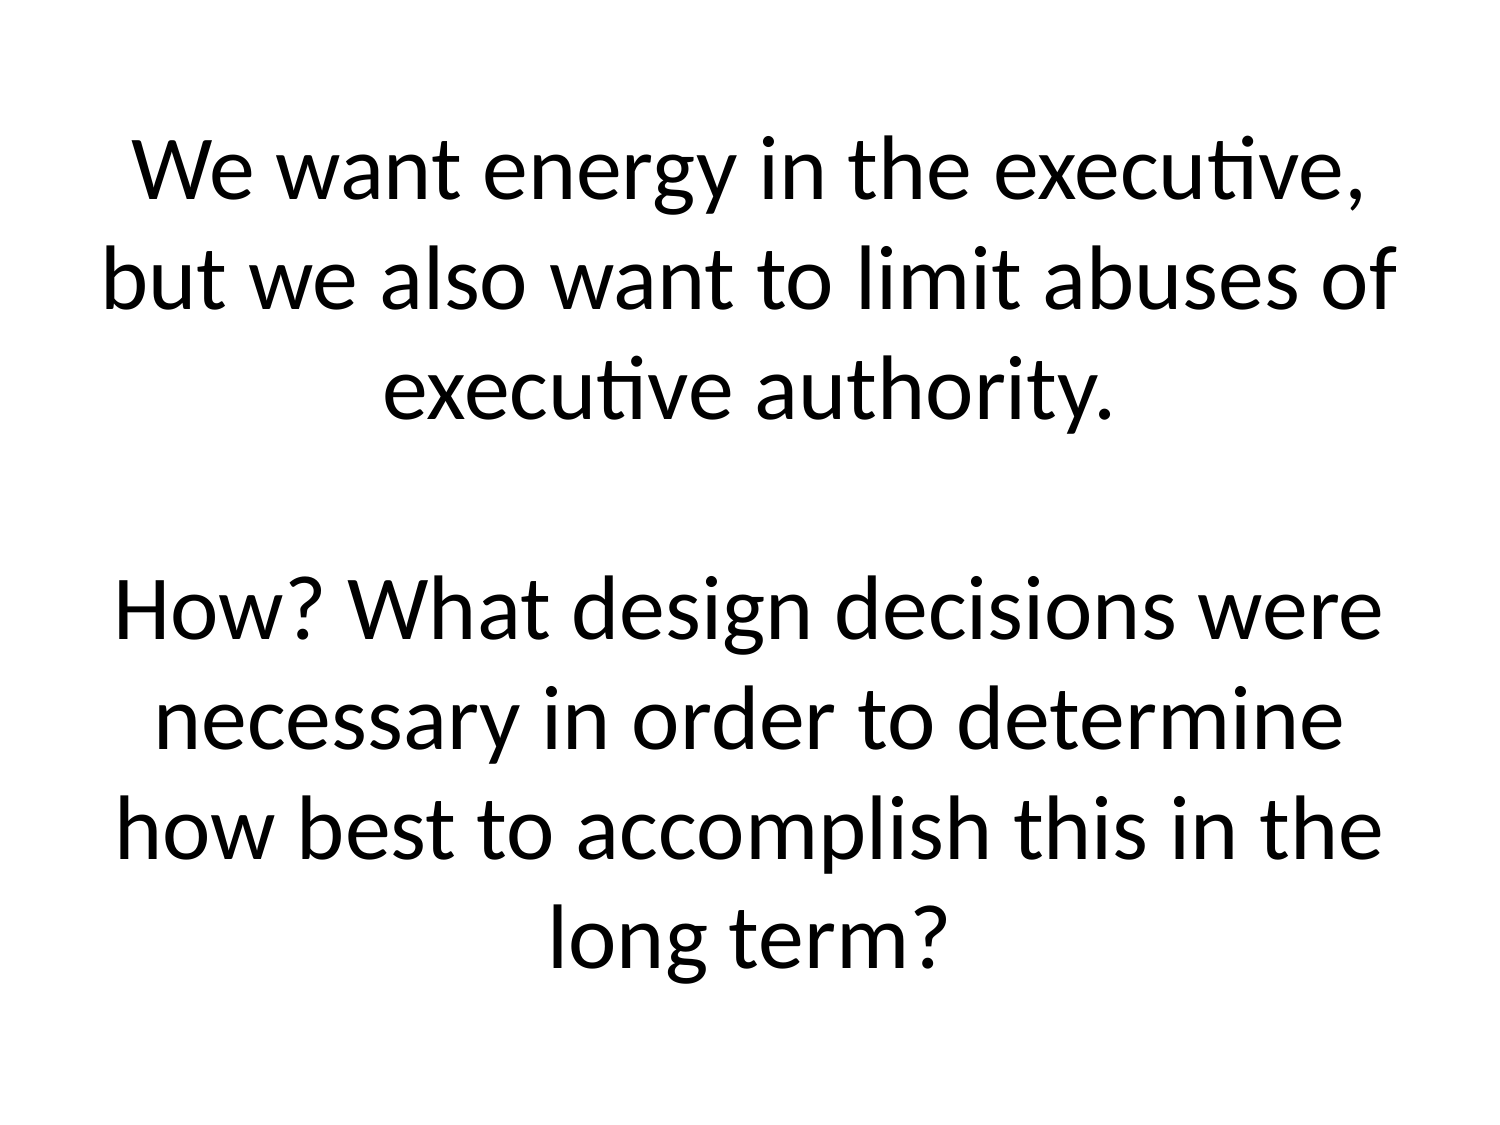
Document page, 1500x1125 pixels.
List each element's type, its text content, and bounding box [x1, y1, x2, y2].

title We want energy in the executive, but we also want to limit abuses of executive authority. How? What design decisions were necessary in order to determine how best to accomplish this in the long term? [74, 44, 1426, 1051]
